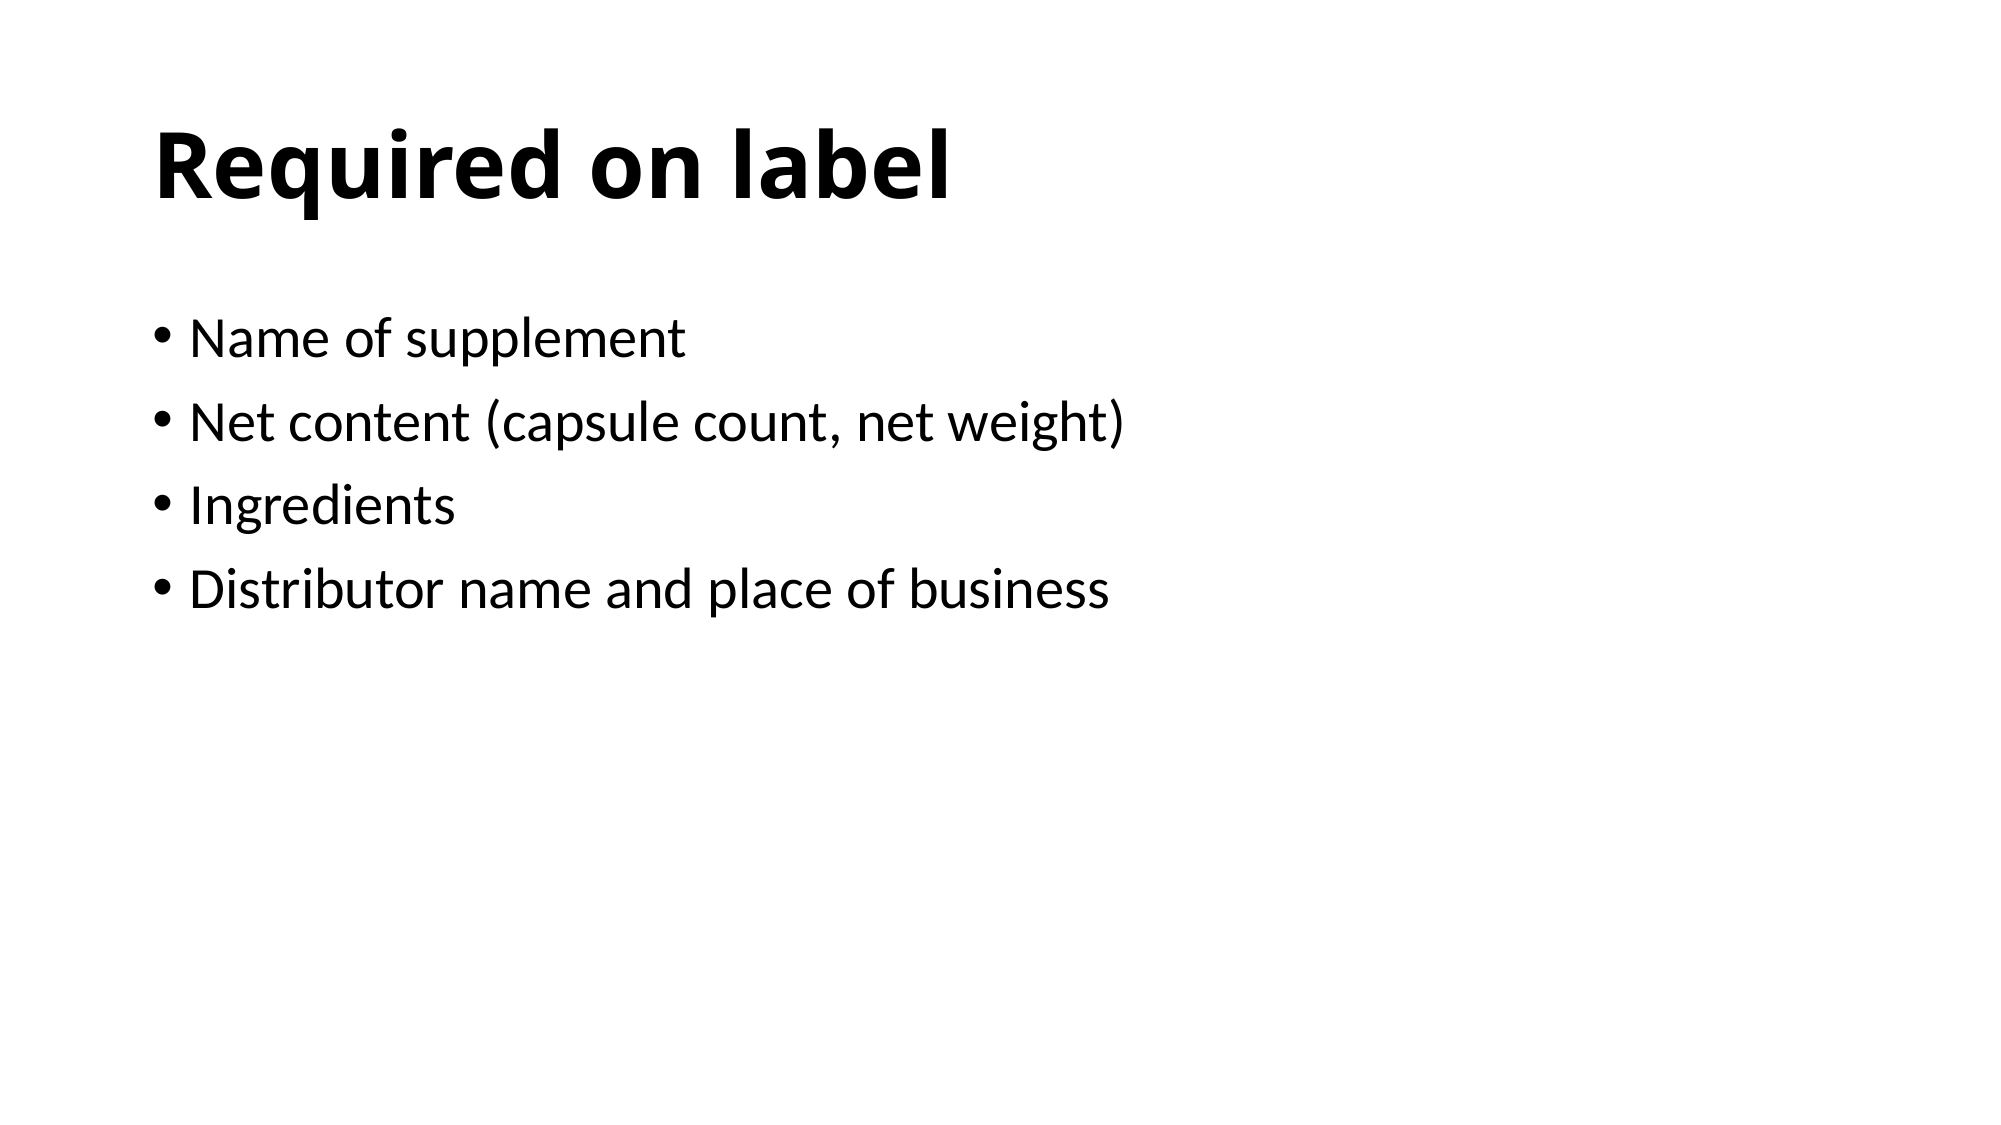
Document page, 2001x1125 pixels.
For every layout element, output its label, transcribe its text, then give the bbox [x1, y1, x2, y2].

list Name of supplement Net content (capsule count, net weight) Ingredients Distributor name and place of business [137, 299, 1863, 1014]
title Required on label [137, 59, 1863, 278]
